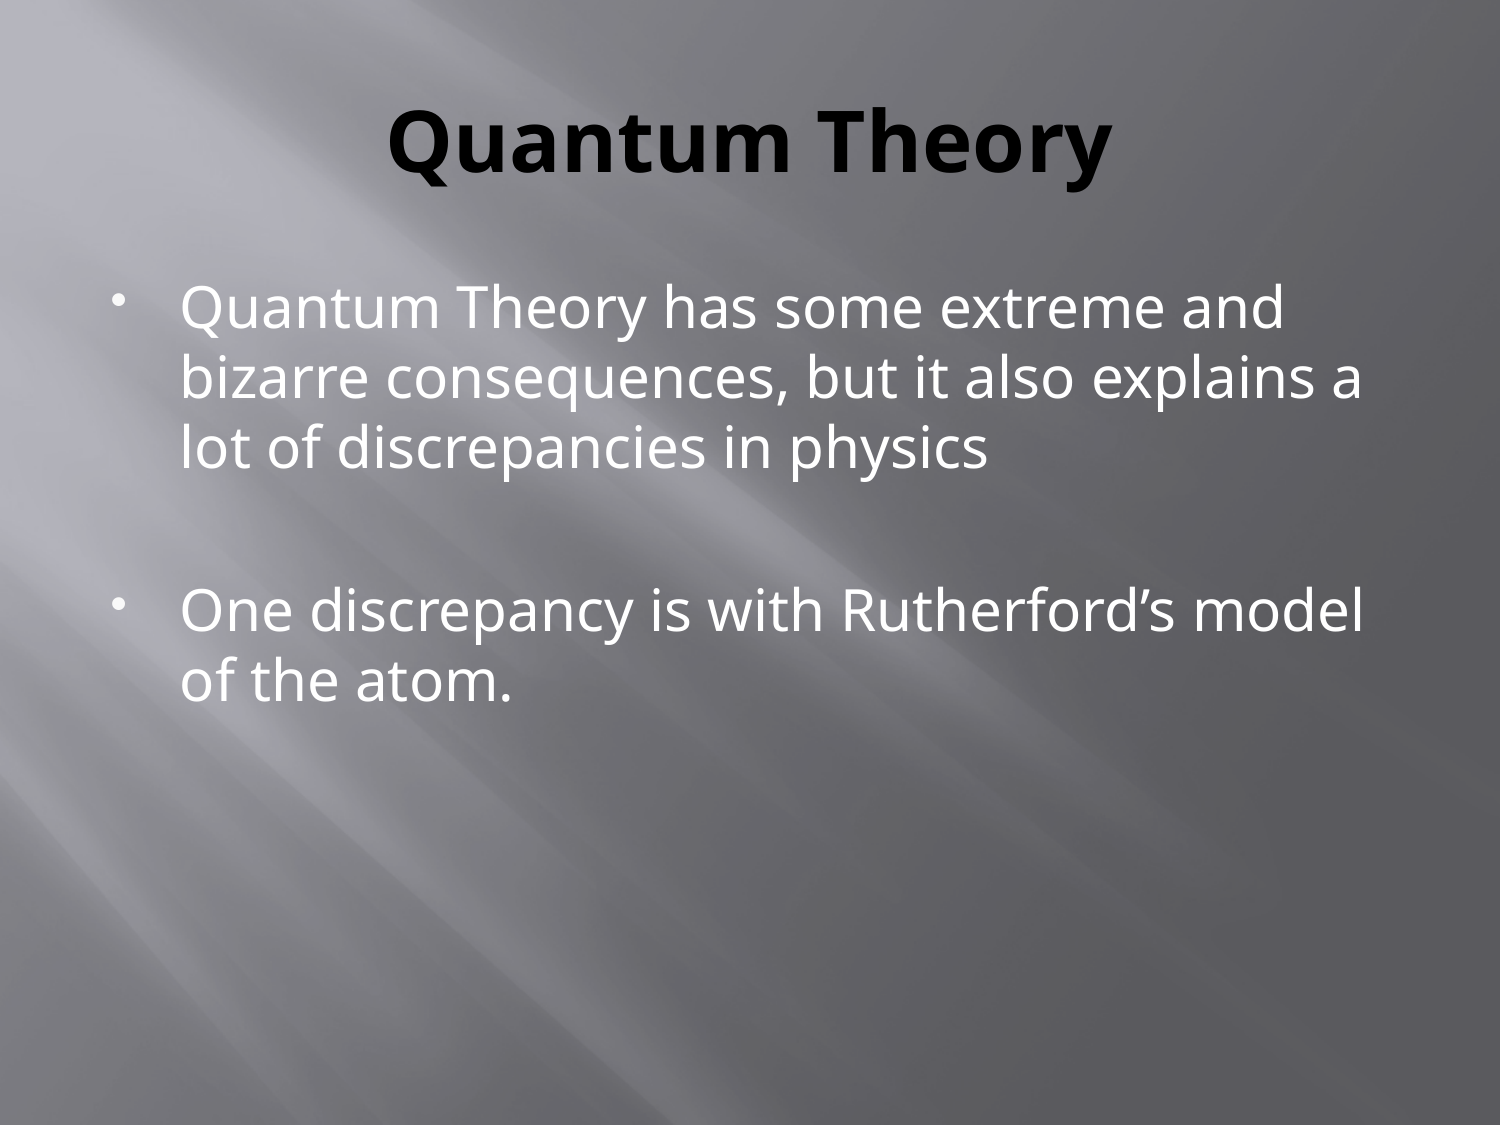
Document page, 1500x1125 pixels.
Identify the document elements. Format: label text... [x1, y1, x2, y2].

title Quantum Theory [75, 45, 1425, 233]
list Quantum Theory has some extreme and bizarre consequences, but it also explains a lot of discrepancies in physics One discrepancy is with Rutherford’s model of the atom. [74, 262, 1426, 1036]
